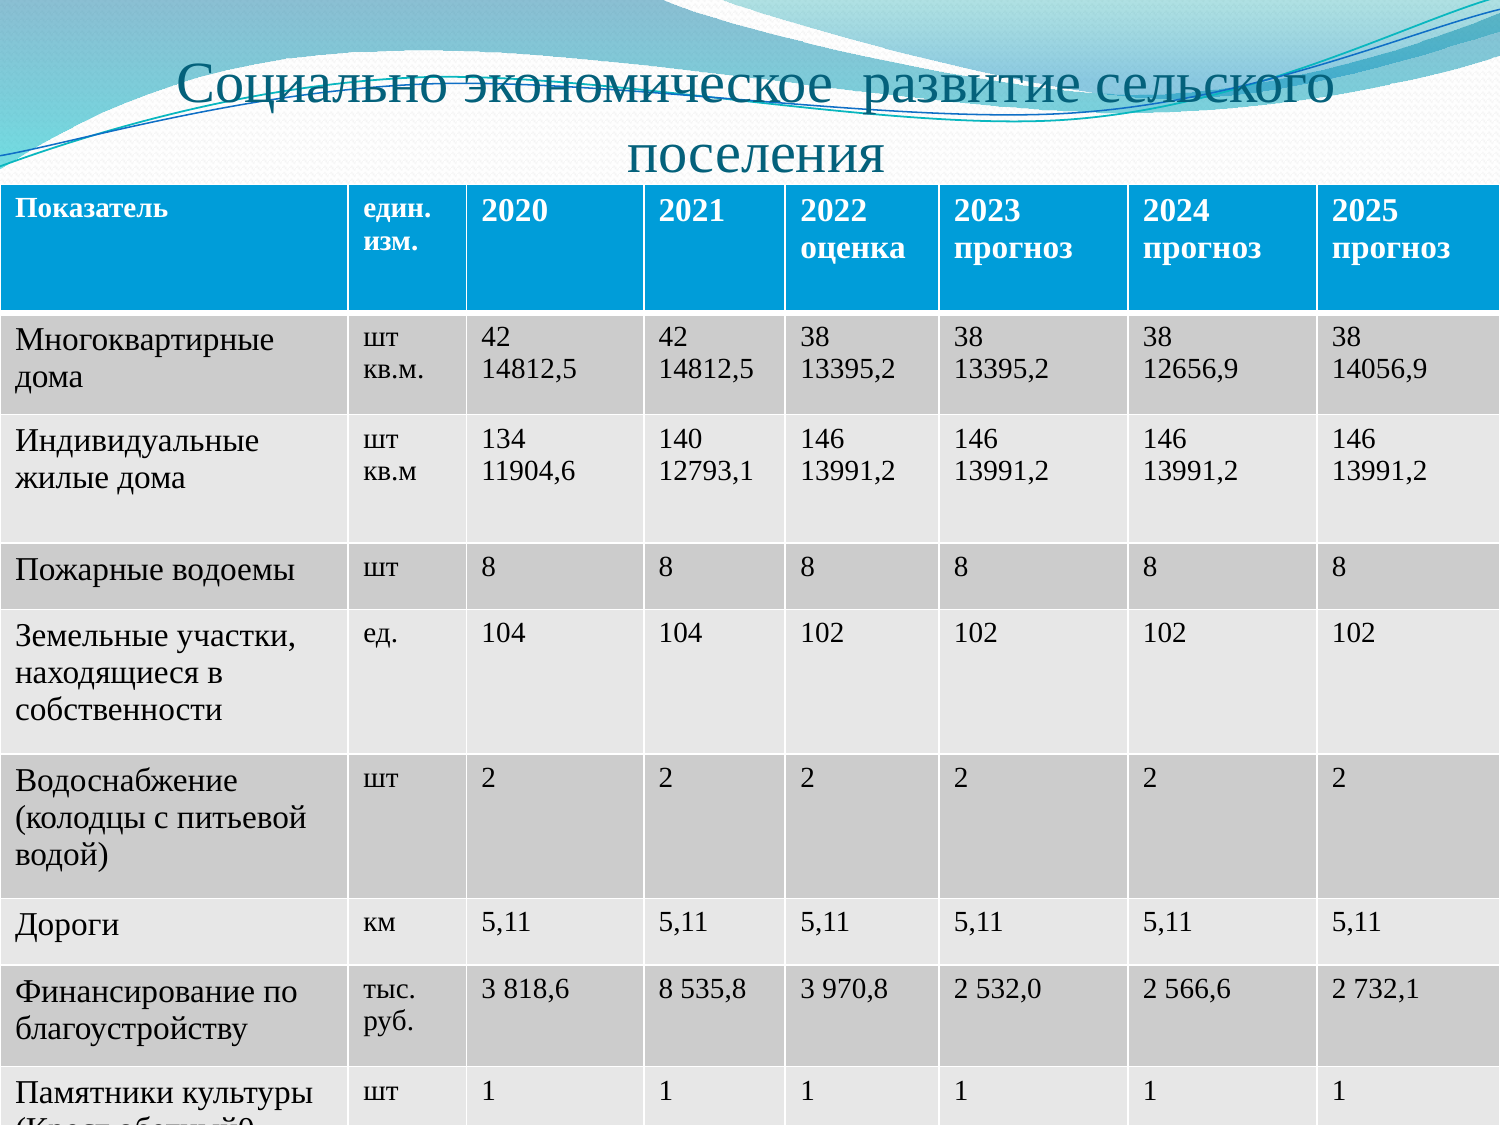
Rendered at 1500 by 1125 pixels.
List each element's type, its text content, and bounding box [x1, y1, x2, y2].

table_cell 102 [1129, 610, 1316, 753]
table_cell 104 [467, 610, 643, 753]
table_cell Пожарные водоемы [1, 544, 347, 609]
table_cell 102 [940, 610, 1127, 753]
table_cell 146 13991,2 [786, 415, 938, 542]
table_cell 5,11 [1129, 899, 1316, 964]
table_cell км [349, 899, 466, 964]
table_cell 5,11 [786, 899, 938, 964]
table_header 2023 прогноз [940, 185, 1127, 310]
table_cell 8 [1318, 544, 1499, 609]
table_cell Памятники культуры (Крест обетный0 [1, 1067, 347, 1125]
table_cell 8 [786, 544, 938, 609]
table_cell 1 [1318, 1067, 1499, 1125]
table_cell Индивидуальные жилые дома [1, 415, 347, 542]
table_cell шт [349, 1067, 466, 1125]
table_cell тыс. руб. [349, 966, 466, 1066]
table_cell 2 732,1 [1318, 966, 1499, 1066]
table_header 2022 оценка [786, 185, 938, 310]
table_cell 2 [786, 755, 938, 898]
table_cell 1 [786, 1067, 938, 1125]
table_cell ед. [349, 610, 466, 753]
table_cell 8 [645, 544, 784, 609]
table_cell 104 [645, 610, 784, 753]
table_cell 146 13991,2 [1129, 415, 1316, 542]
table_cell 146 13991,2 [940, 415, 1127, 542]
table_cell 38 13395,2 [786, 316, 938, 414]
table_cell 5,11 [467, 899, 643, 964]
title Социально экономическое развитие сельского поселения [75, 30, 1438, 185]
table_cell 42 14812,5 [467, 316, 643, 414]
table_cell 1 [467, 1067, 643, 1125]
table_cell 2 532,0 [940, 966, 1127, 1066]
table_cell 2 [940, 755, 1127, 898]
table_cell 3 970,8 [786, 966, 938, 1066]
table_cell 5,11 [940, 899, 1127, 964]
table_cell 134 11904,6 [467, 415, 643, 542]
table_cell 140 12793,1 [645, 415, 784, 542]
table_header 2021 [645, 185, 784, 310]
table_cell Финансирование по благоустройству [1, 966, 347, 1066]
table_cell 5,11 [1318, 899, 1499, 964]
table_cell Водоснабжение (колодцы с питьевой водой) [1, 755, 347, 898]
table_cell шт [349, 755, 466, 898]
table_header един. изм. [349, 185, 466, 310]
table_cell 2 [1129, 755, 1316, 898]
table_cell 5,11 [645, 899, 784, 964]
table_cell 1 [645, 1067, 784, 1125]
table_cell Многоквартирные дома [1, 316, 347, 414]
table_cell 2 [1318, 755, 1499, 898]
table_header 2025 прогноз [1318, 185, 1499, 310]
table_cell 2 566,6 [1129, 966, 1316, 1066]
table_cell шт кв.м. [349, 316, 466, 414]
table_cell 38 12656,9 [1129, 316, 1316, 414]
table_cell 2 [467, 755, 643, 898]
table_cell 2 [645, 755, 784, 898]
table_cell 102 [786, 610, 938, 753]
table_cell 8 [940, 544, 1127, 609]
table_cell 8 [467, 544, 643, 609]
table_cell 38 14056,9 [1318, 316, 1499, 414]
table_cell 1 [1129, 1067, 1316, 1125]
table_header 2024 прогноз [1129, 185, 1316, 310]
table_header Показатель [1, 185, 347, 310]
table_cell 102 [1318, 610, 1499, 753]
table_cell 8 535,8 [645, 966, 784, 1066]
table_cell шт кв.м [349, 415, 466, 542]
table_cell 38 13395,2 [940, 316, 1127, 414]
table_cell шт [349, 544, 466, 609]
table_cell 1 [940, 1067, 1127, 1125]
table_cell 8 [1129, 544, 1316, 609]
table_cell 42 14812,5 [645, 316, 784, 414]
table_cell Дороги [1, 899, 347, 964]
table_header 2020 [467, 185, 643, 310]
table_cell Земельные участки, находящиеся в собственности [1, 610, 347, 753]
table_cell 3 818,6 [467, 966, 643, 1066]
table_cell 146 13991,2 [1318, 415, 1499, 542]
